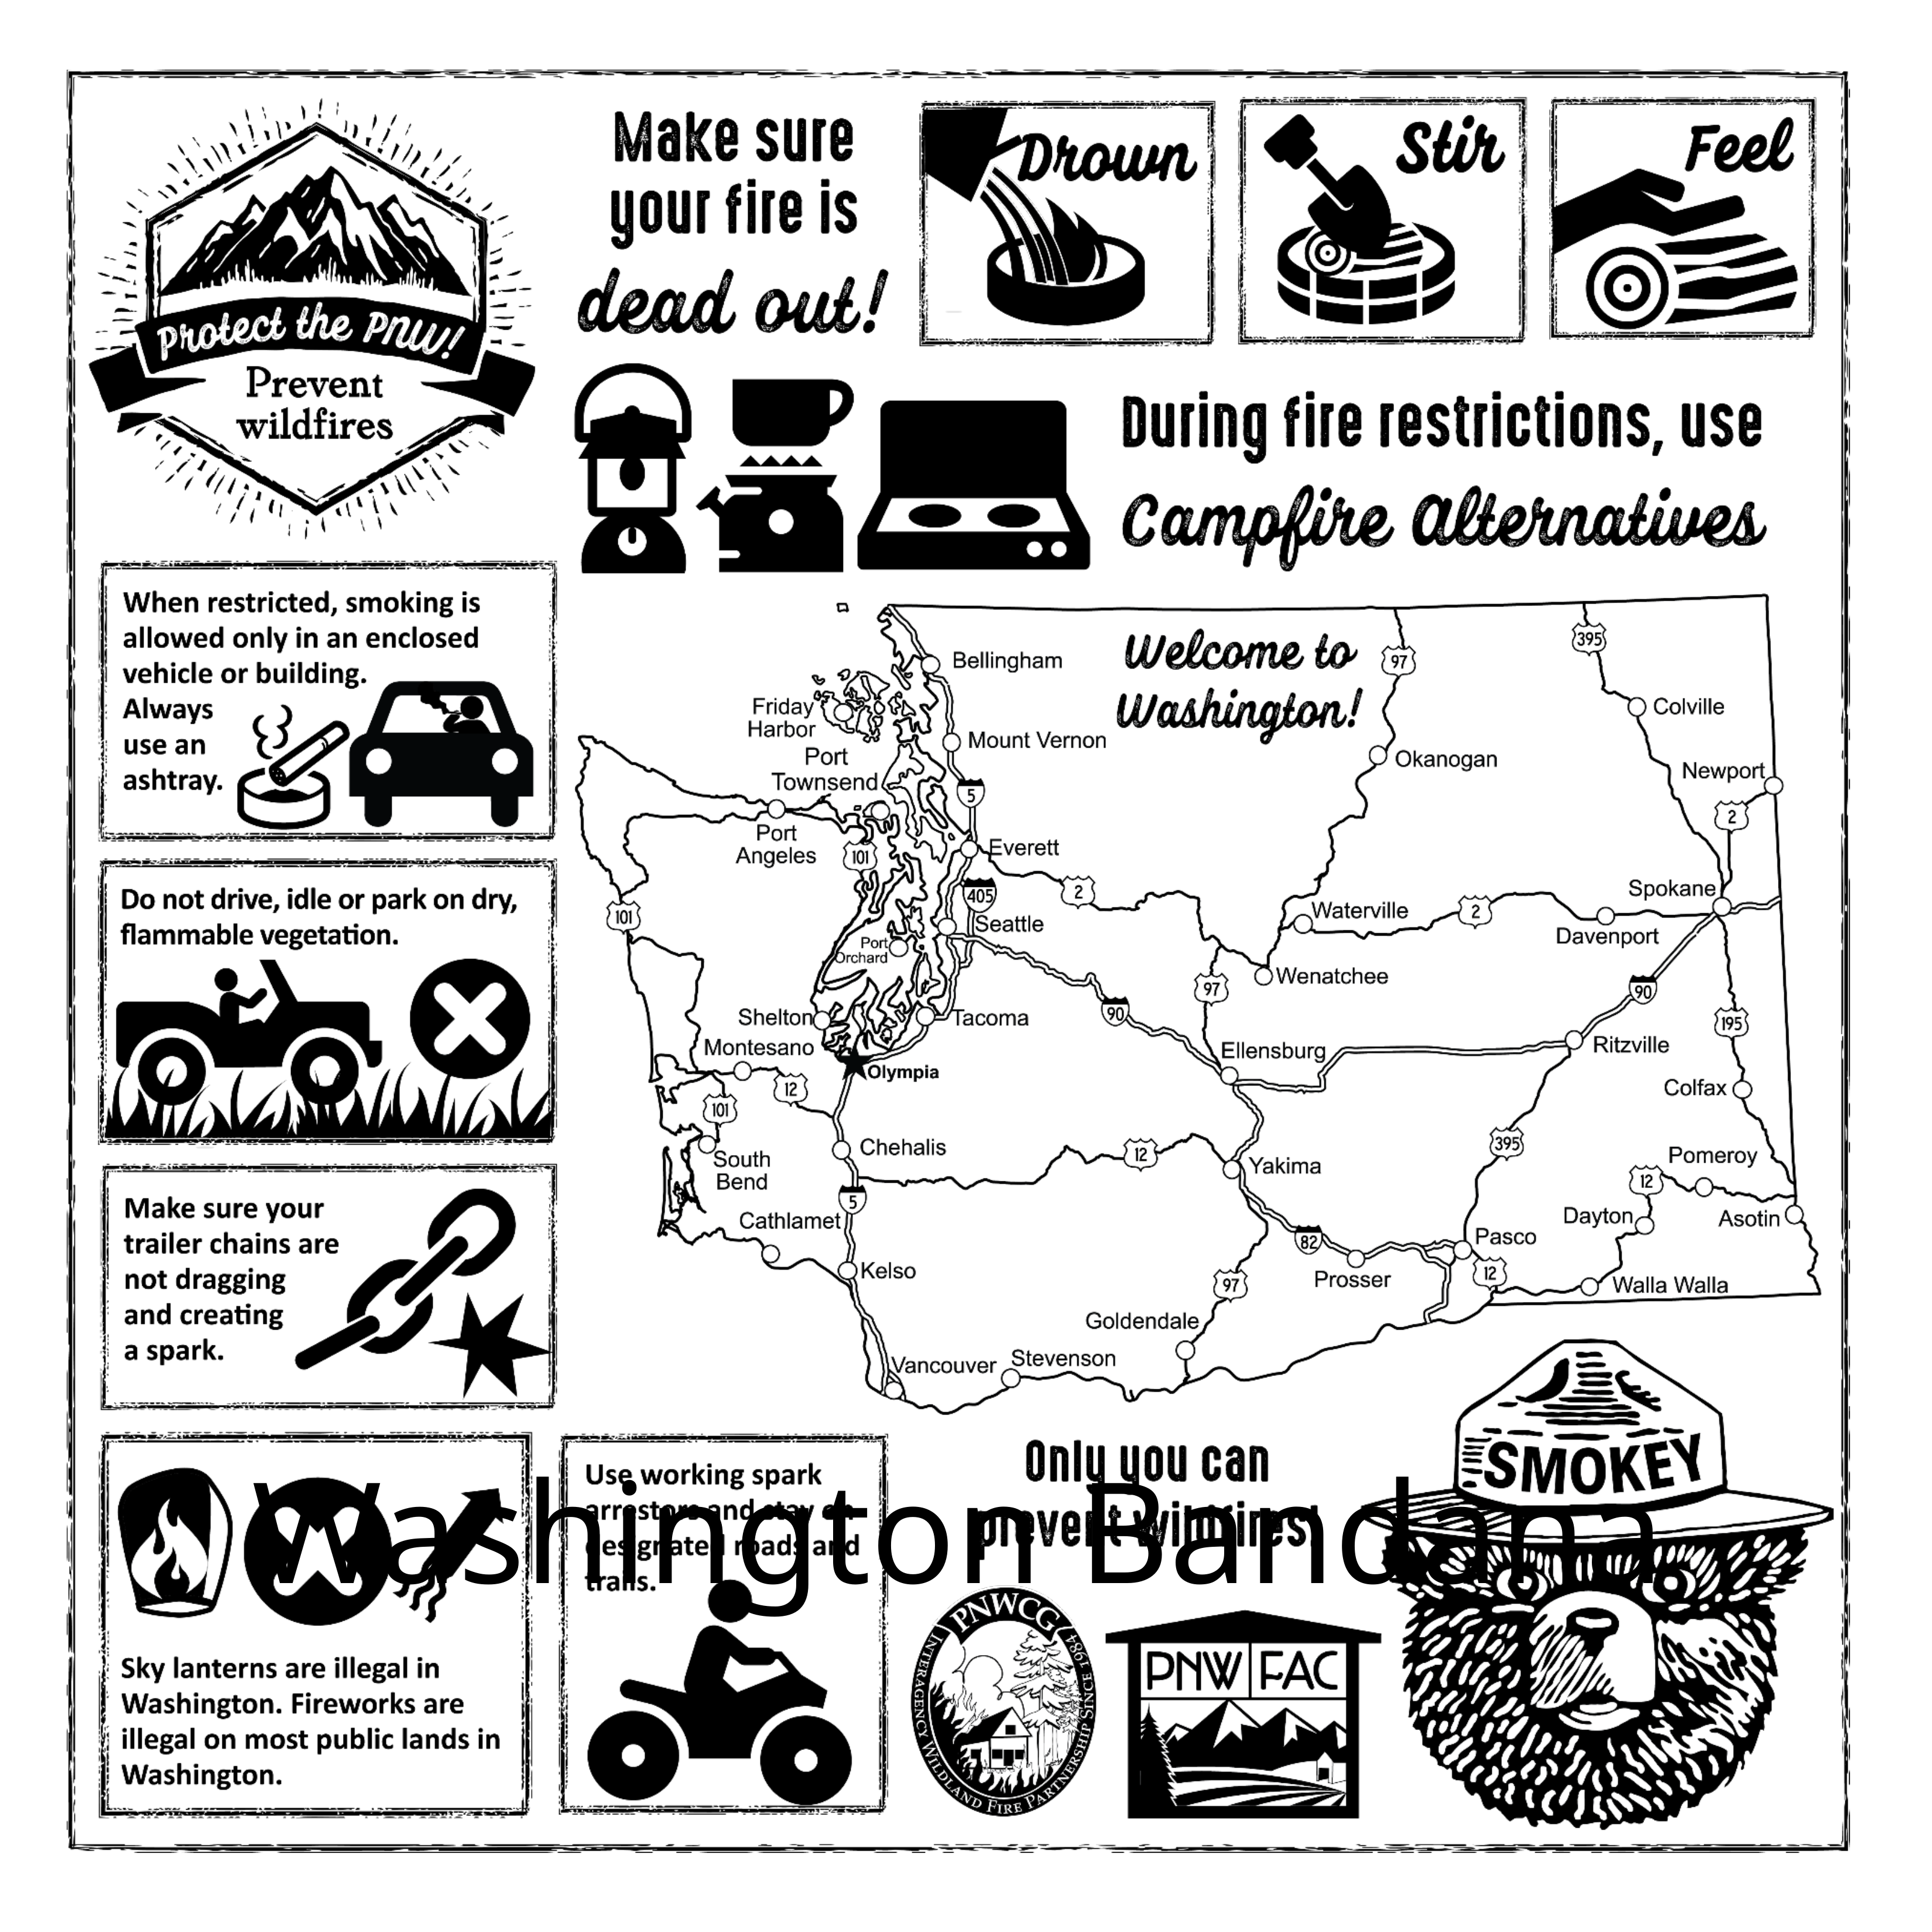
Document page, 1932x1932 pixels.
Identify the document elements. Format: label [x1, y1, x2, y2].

picture [67, 70, 1851, 1853]
